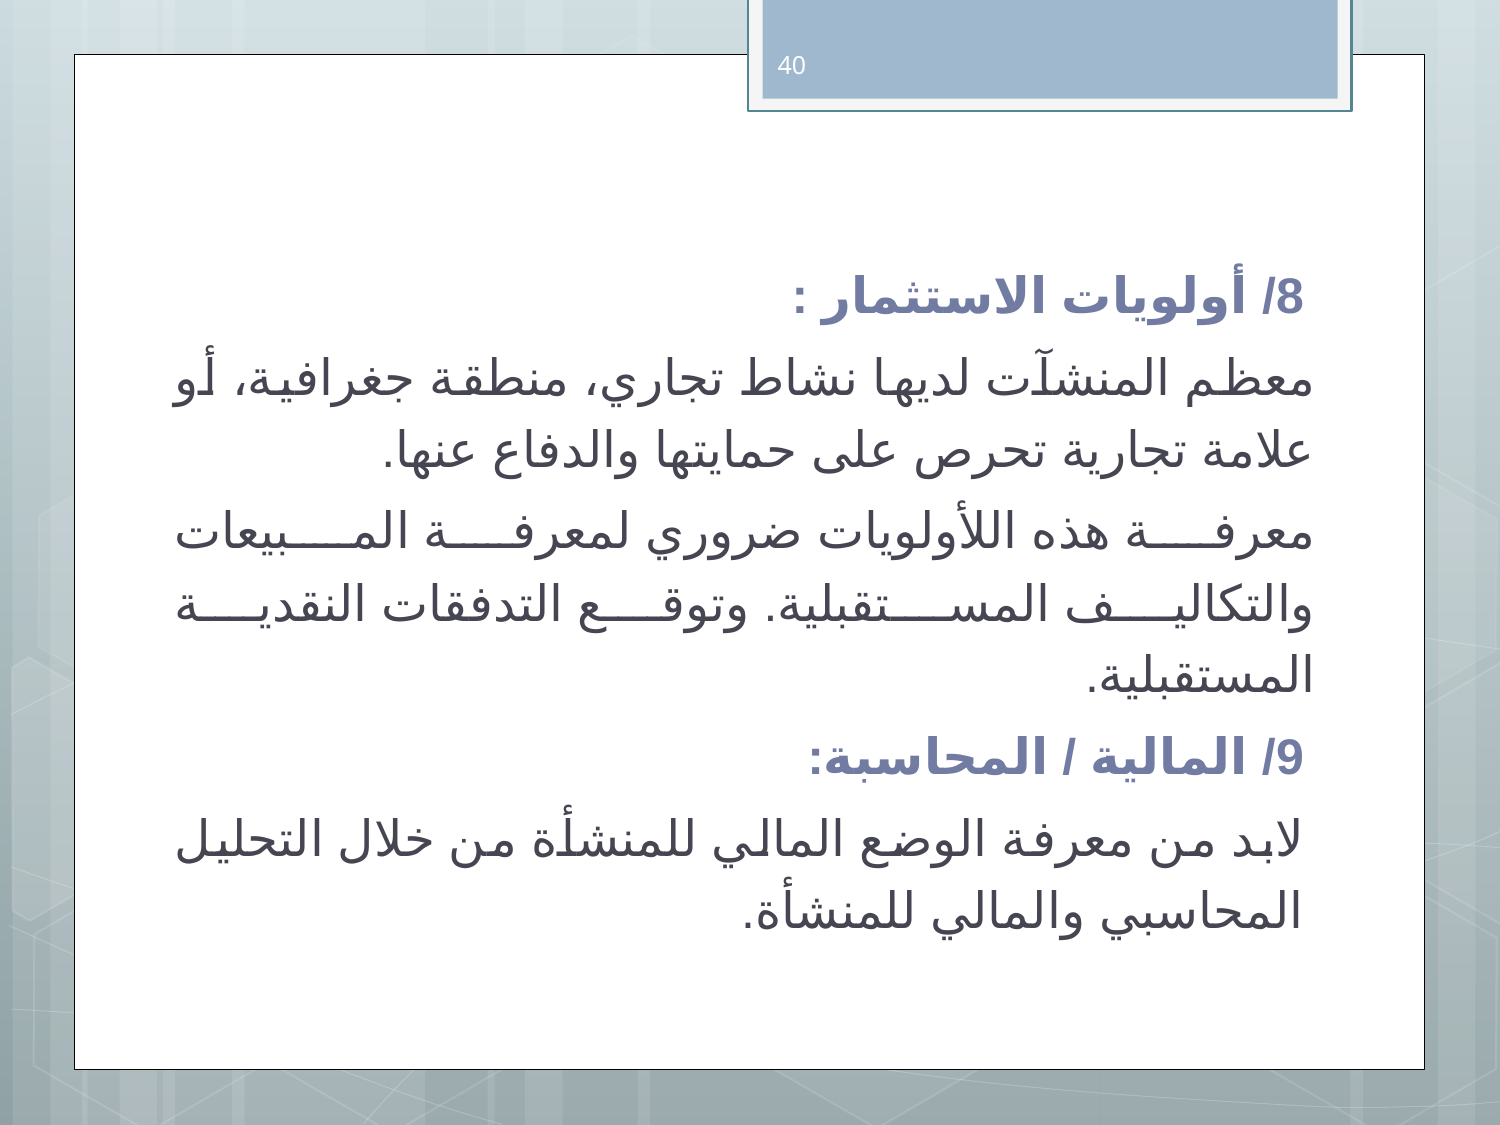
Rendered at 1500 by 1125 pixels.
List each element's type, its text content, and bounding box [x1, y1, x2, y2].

slide_number 40 [762, 36, 982, 97]
list 8/ أولويات الاستثمار : معظم المنشآت لديها نشاط تجاري، منطقة جغرافية، أو علامة تجارية تحرص على حمايتها والدفاع عنها. معرفة هذه اللأولويات ضروري لمعرفة المبيعات والتكاليف المستقبلية. وتوقع التدفقات النقدية المستقبلية. 9/ المالية / المحاسبة: لابد من معرفة الوضع المالي للمنشأة من خلال التحليل المحاسبي والمالي للمنشأة. [159, 243, 1331, 953]
